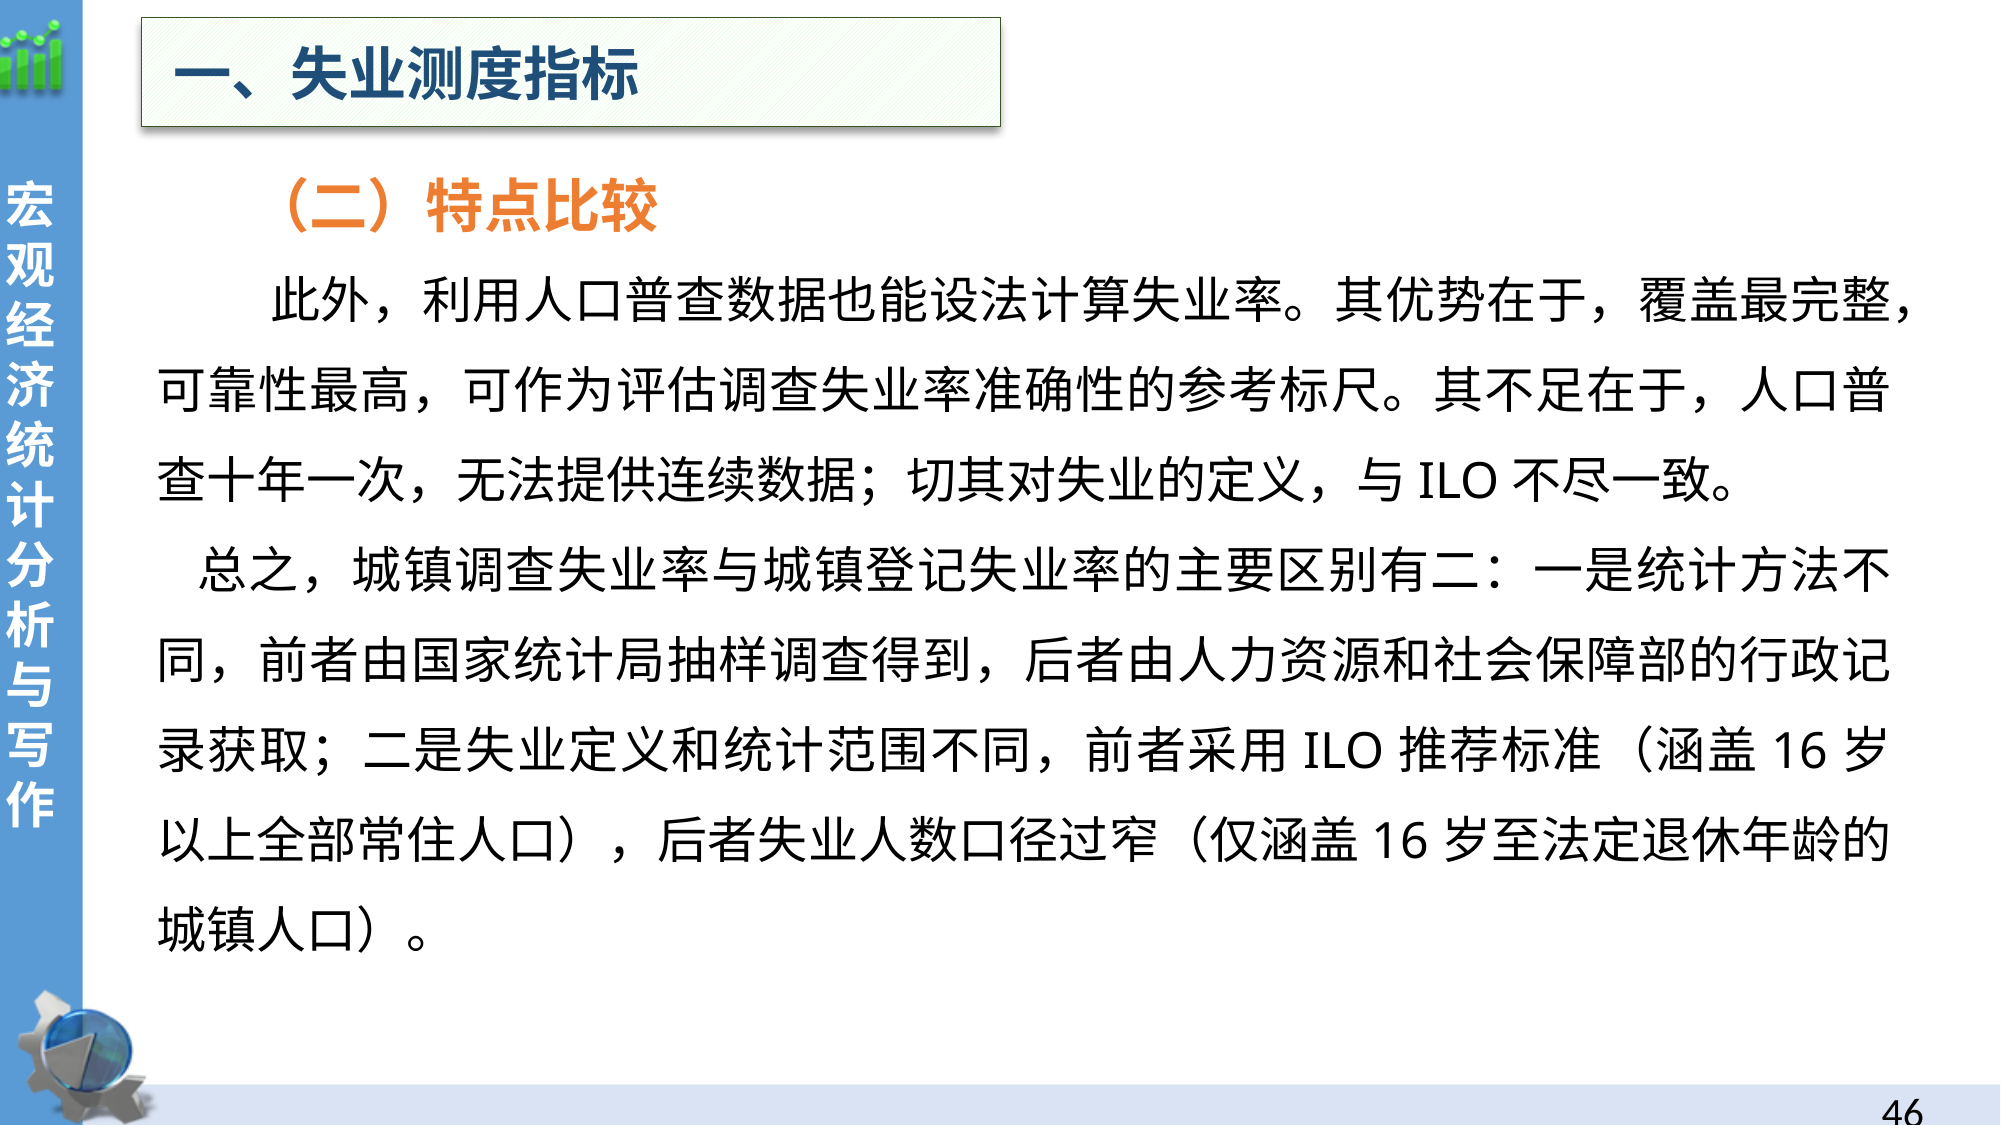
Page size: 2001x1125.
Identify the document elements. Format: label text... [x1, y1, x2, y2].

text_box 一、失业测度指标 [141, 17, 1000, 127]
picture [0, 0, 2001, 1125]
text_box [1786, 1085, 1940, 1125]
text_box （二）特点比较 此外，利用人口普查数据也能设法计算失业率。其优势在于，覆盖最完整，可靠性最高，可作为评估调查失业率准确性的参考标尺。其不足在于，人口普查十年一次，无法提供连续数据；切其对失业的定义，与ILO不尽一致。 总之，城镇调查失业率与城镇登记失业率的主要区别有二：一是统计方法不同，前者由国家统计局抽样调查得到，后者由人力资源和社会保障部的行政记录获取；二是失业定义和统计范围不同，前者采用ILO推荐标准（涵盖16岁以上全部常住人口），后者失业人数口径过窄（仅涵盖16岁至法定退休年龄的城镇人口）。 [141, 126, 1907, 1050]
text_box [179, 238, 1843, 1025]
